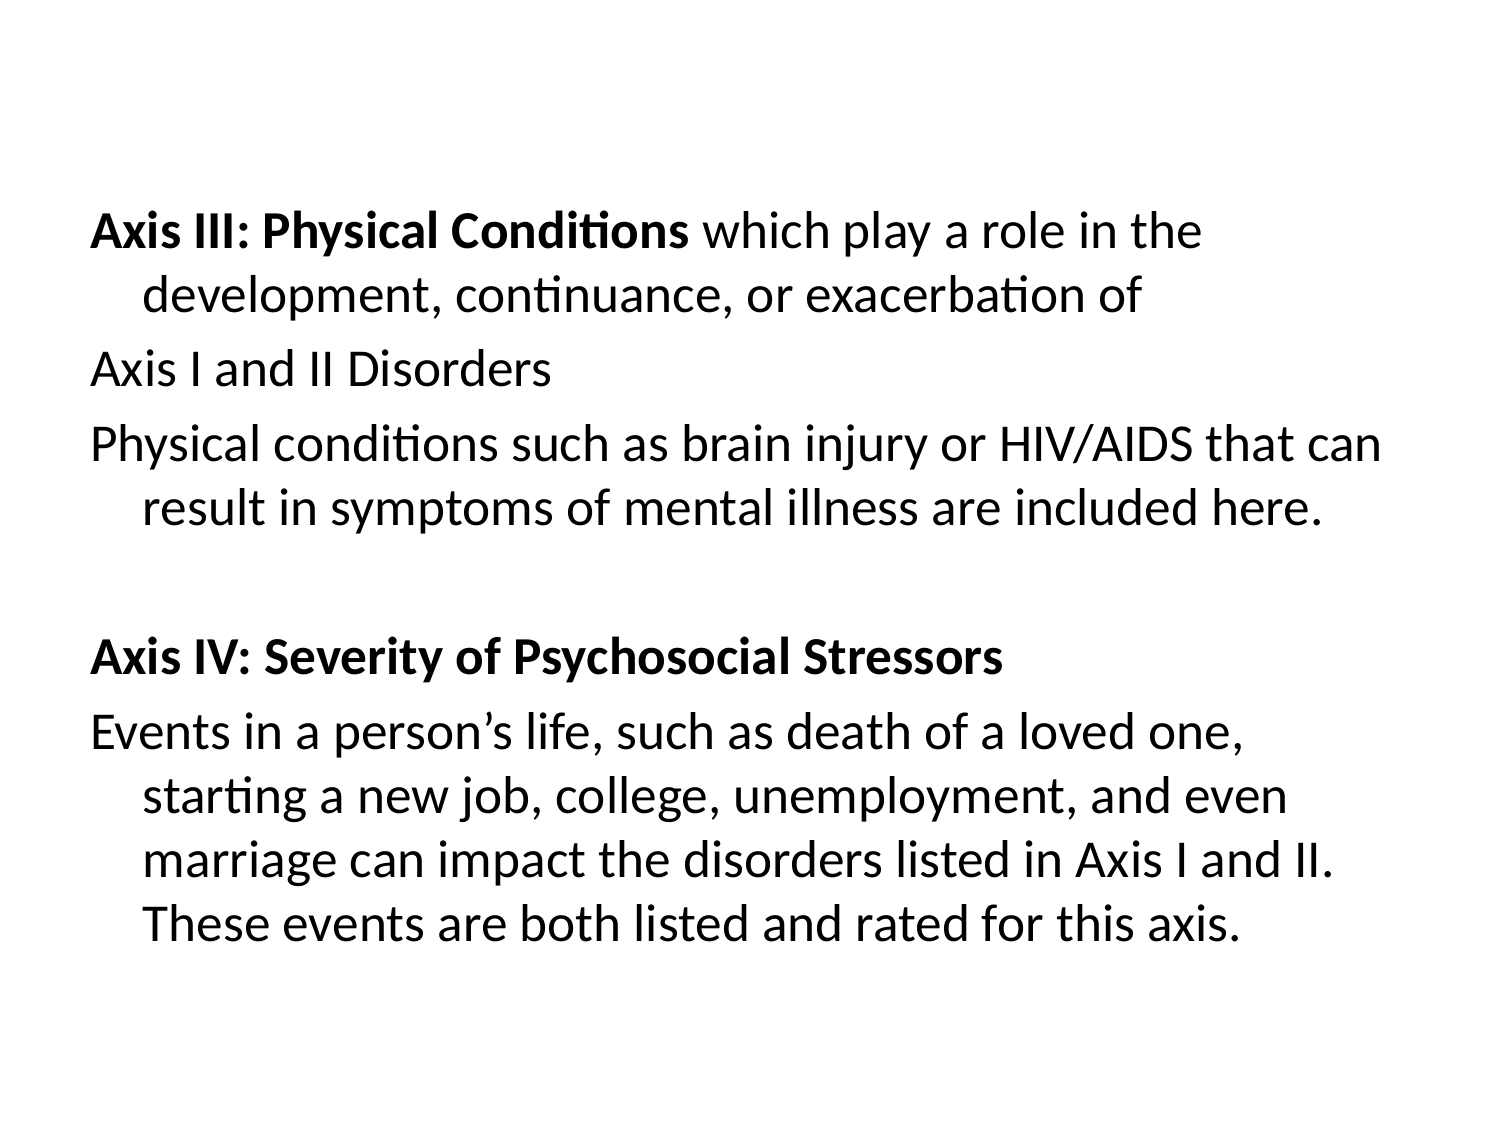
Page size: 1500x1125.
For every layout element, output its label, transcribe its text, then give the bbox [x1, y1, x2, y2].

list Axis III: Physical Conditions which play a role in the development, continuance, or exacerbation of Axis I and II Disorders Physical conditions such as brain injury or HIV/AIDS that can result in symptoms of mental illness are included here. Axis IV: Severity of Psychosocial Stressors Events in a person’s life, such as death of a loved one, starting a new job, college, unemployment, and even marriage can impact the disorders listed in Axis I and II. These events are both listed and rated for this axis. [75, 112, 1425, 1005]
